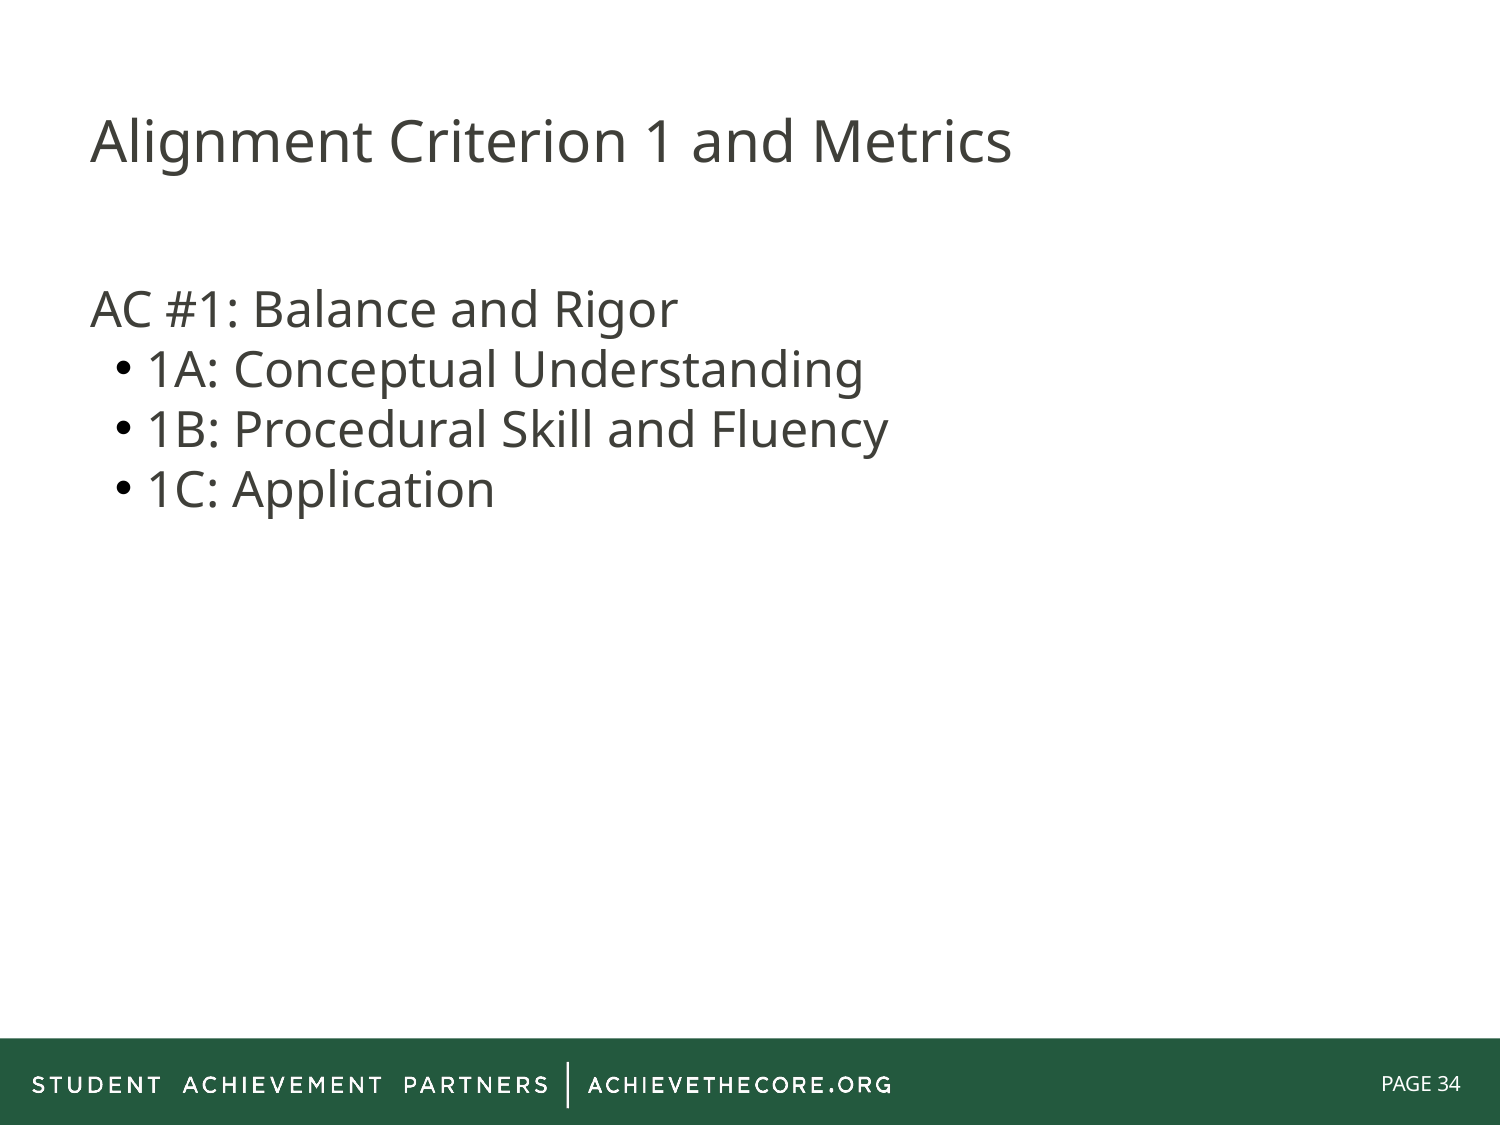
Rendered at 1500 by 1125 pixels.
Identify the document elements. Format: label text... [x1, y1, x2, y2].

picture [12, 1055, 911, 1112]
title Alignment Criterion 1 and Metrics [75, 45, 1425, 233]
list AC #1: Balance and Rigor 1A: Conceptual Understanding 1B: Procedural Skill and Fluency 1C: Application [75, 262, 1425, 1005]
